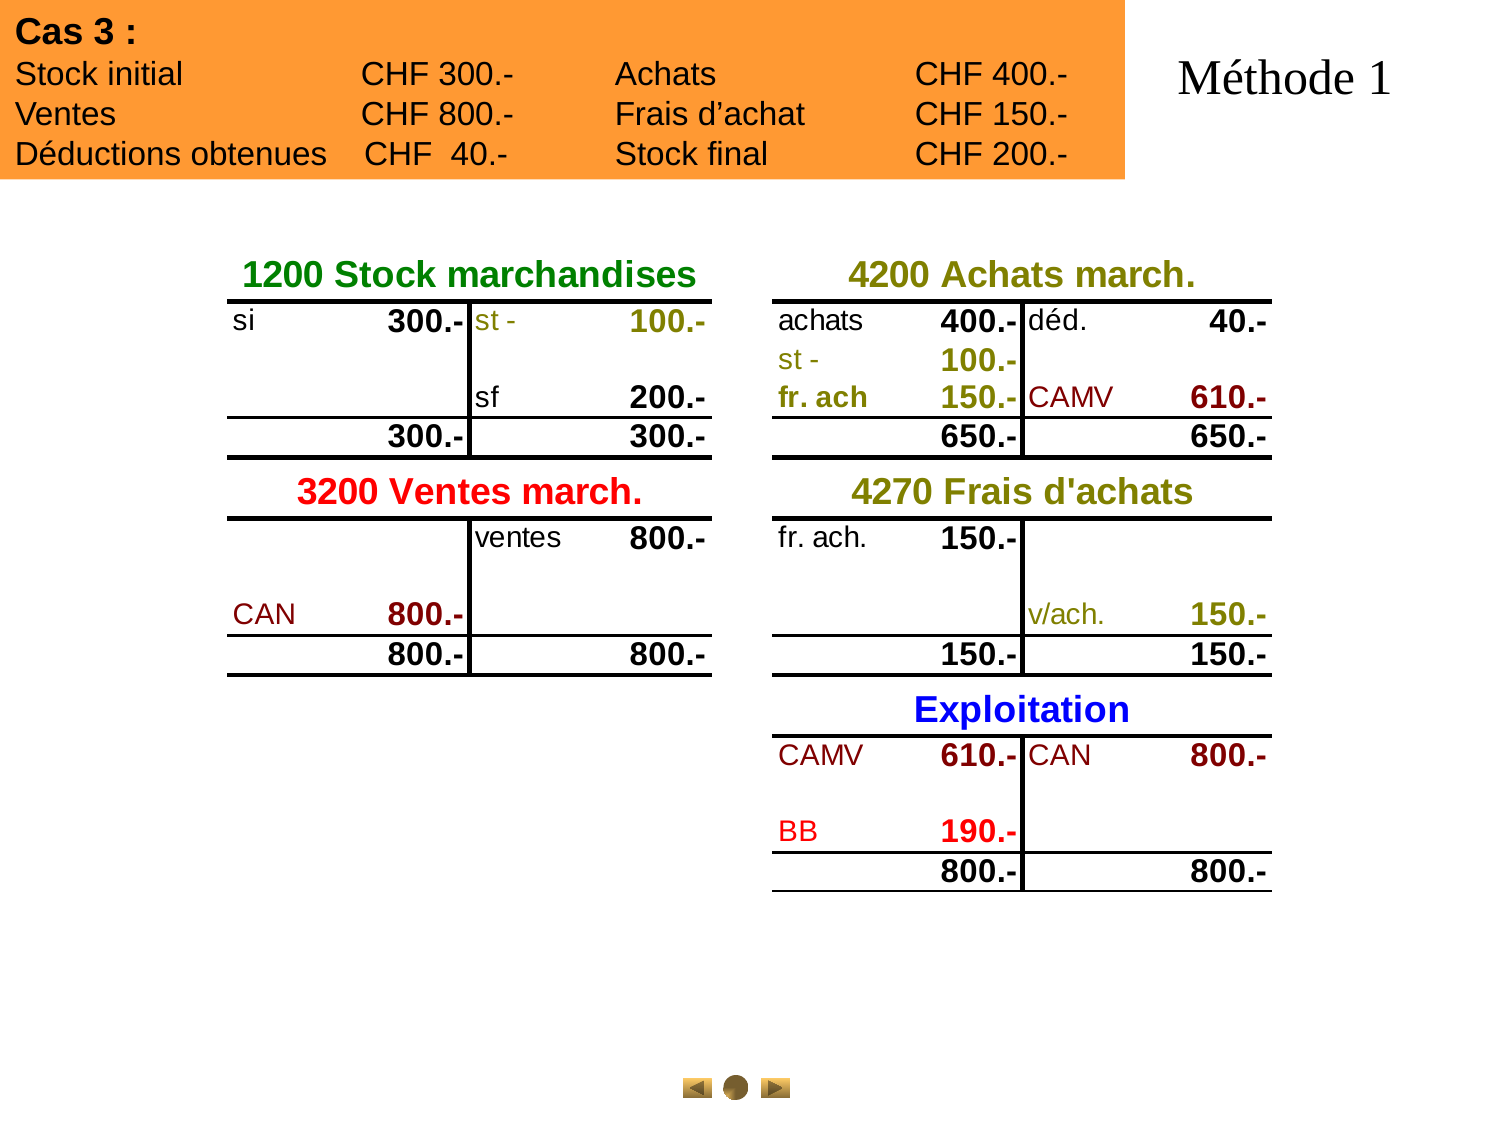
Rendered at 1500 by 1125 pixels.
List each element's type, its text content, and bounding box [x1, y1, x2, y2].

text_box Cas 3 : Stock initial CHF 300.- Achats CHF 400.- Ventes CHF 800.- Frais d’achat CHF 150.- Déductions obtenues CHF 40.- Stock final CHF 200.- [0, 0, 1125, 180]
text_box Méthode 1 [1162, 37, 1475, 113]
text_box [226, 231, 1274, 893]
